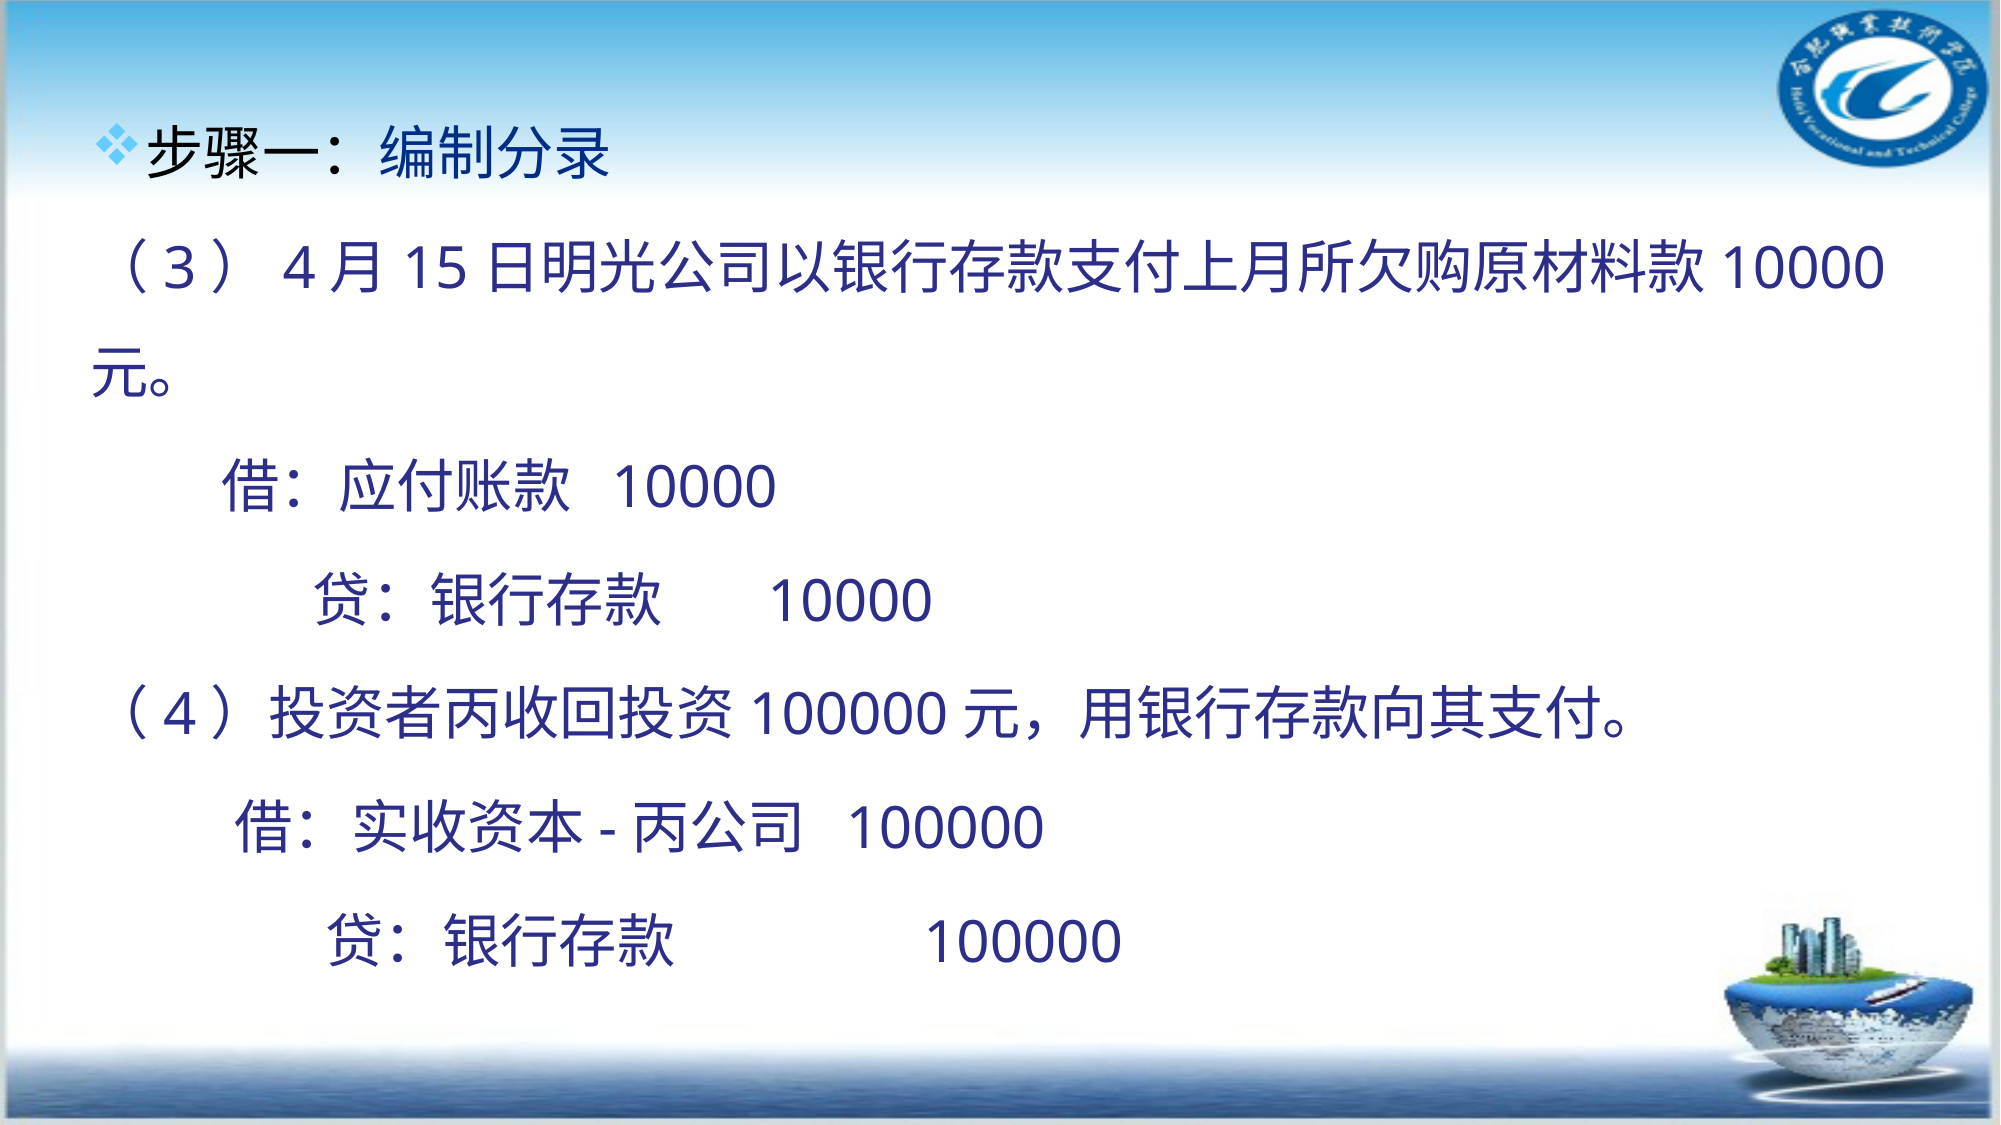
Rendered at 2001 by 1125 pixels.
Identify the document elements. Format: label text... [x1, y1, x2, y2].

slide_number [1433, 1024, 1900, 1103]
picture [0, 0, 2001, 1125]
list 步骤一：编制分录 （3）4月15日明光公司以银行存款支付上月所欠购原材料款10000元。 借：应付账款 10000 贷：银行存款 10000 （4）投资者丙收回投资100000元，用银行存款向其支付。 借：实收资本-丙公司 100000 贷：银行存款 100000 [75, 74, 1932, 1004]
